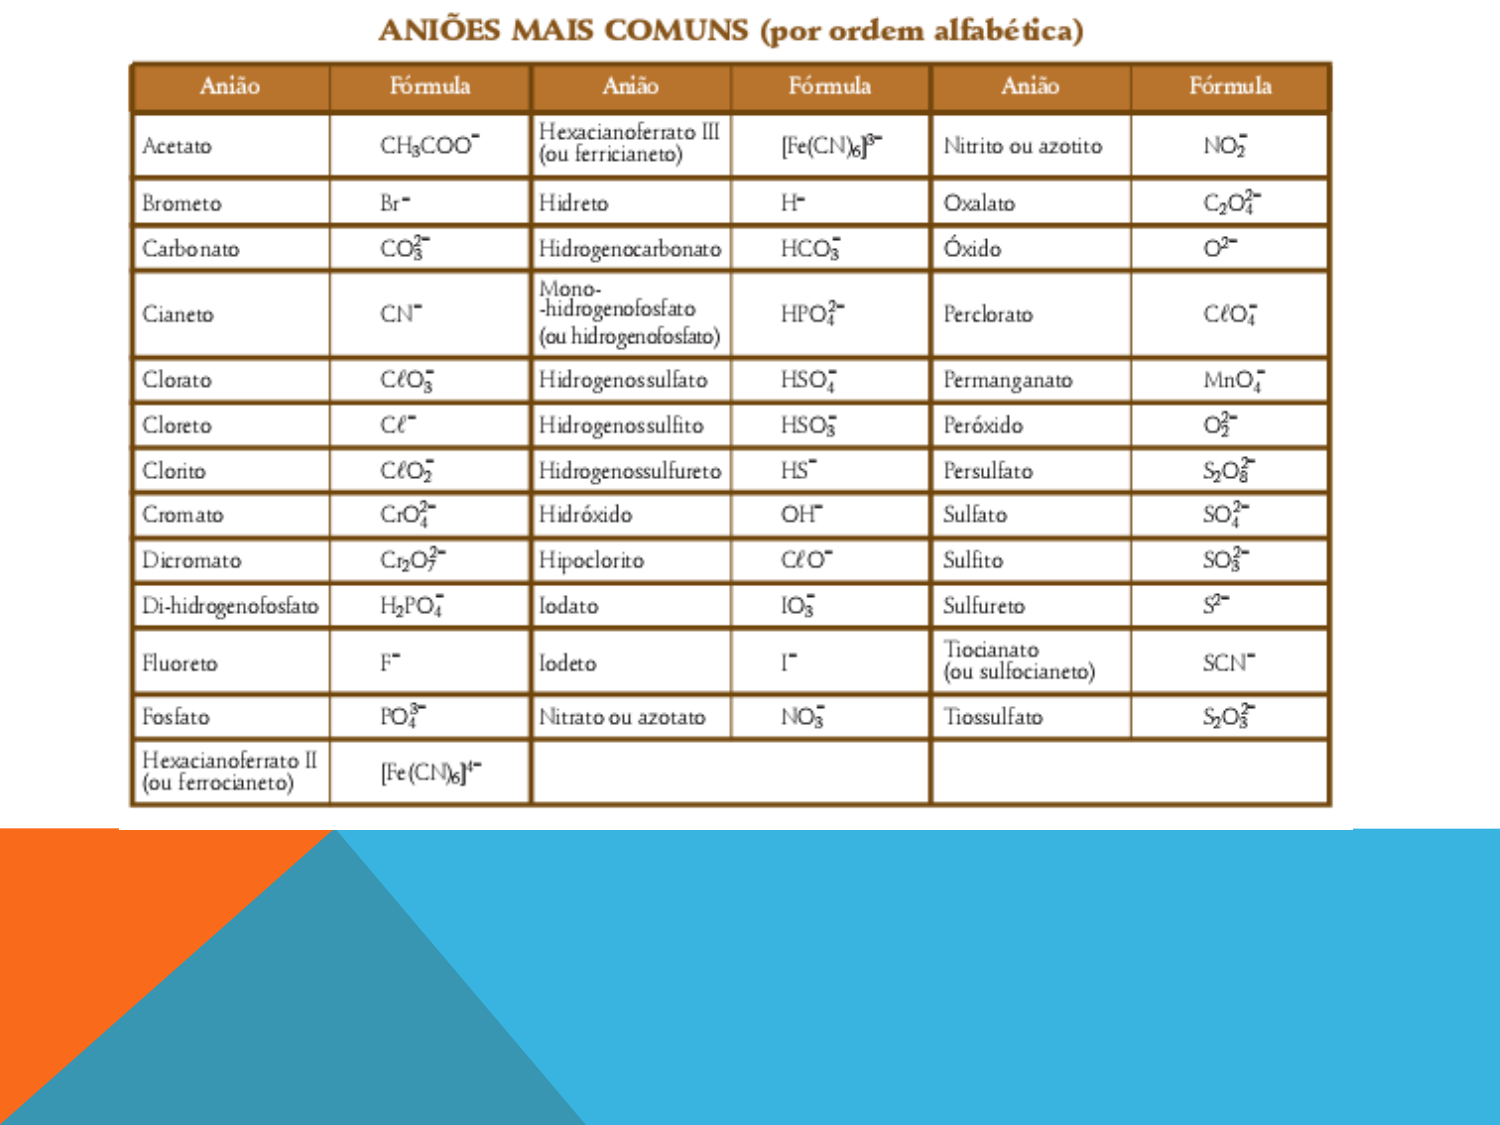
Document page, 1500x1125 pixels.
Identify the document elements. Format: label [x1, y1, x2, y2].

picture [119, 7, 1353, 830]
